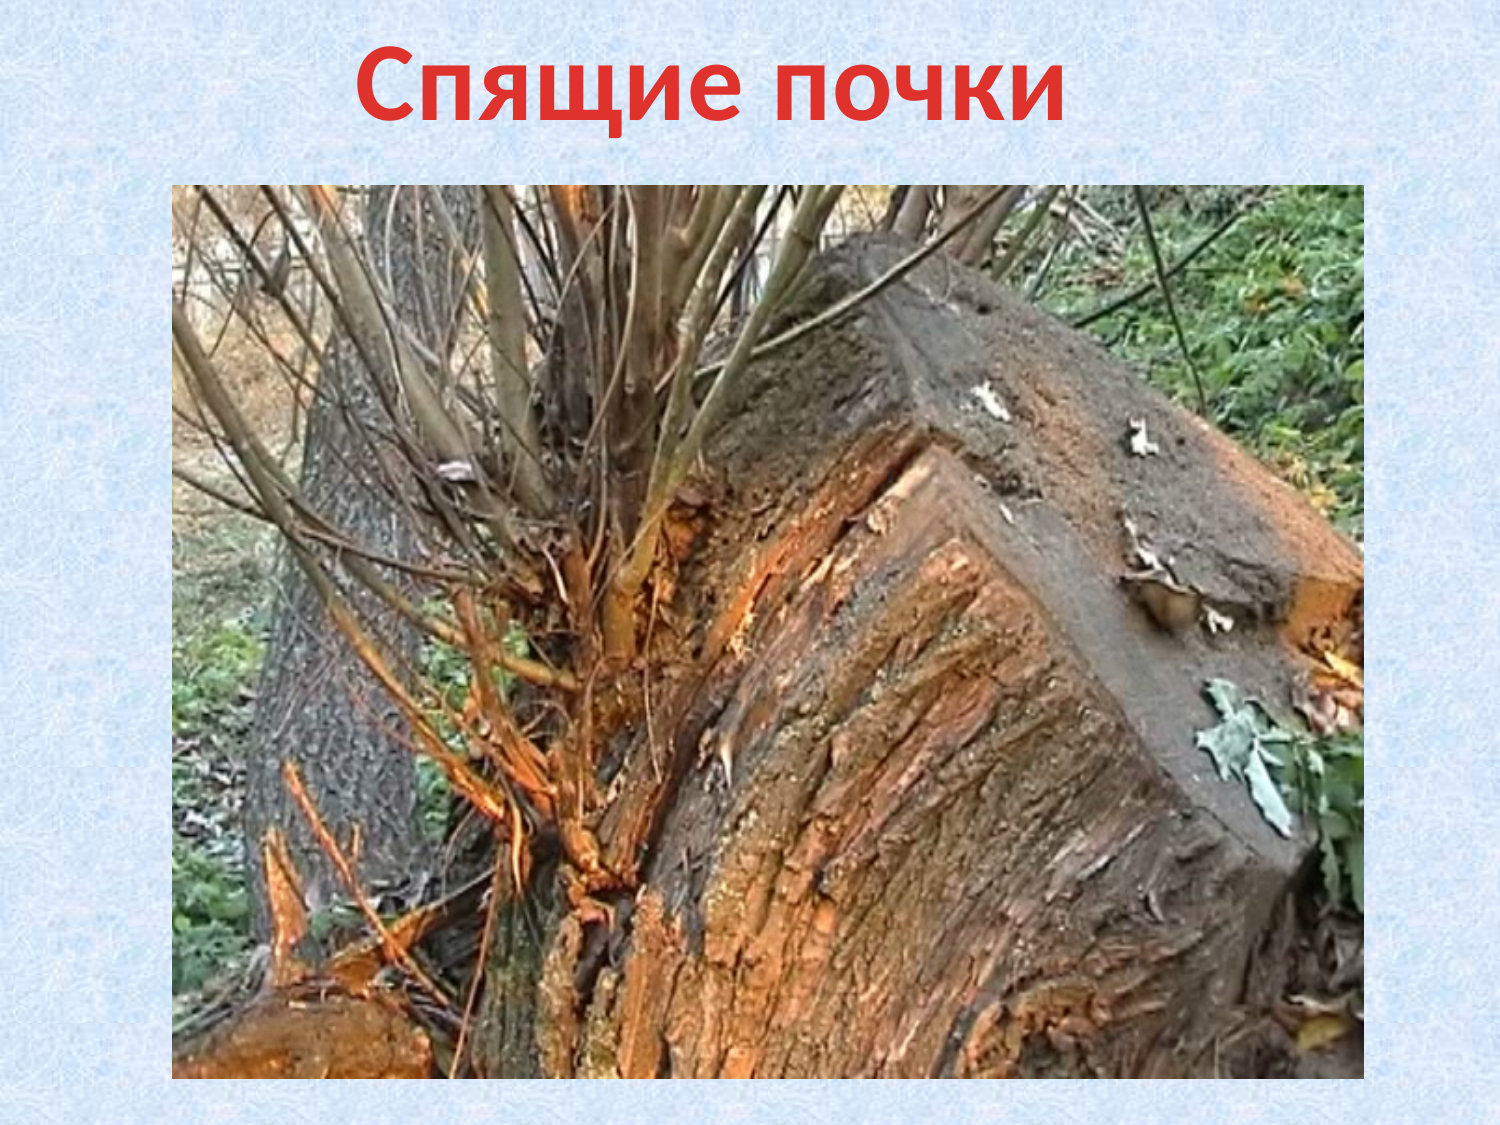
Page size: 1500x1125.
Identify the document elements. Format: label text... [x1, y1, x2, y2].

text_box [170, 184, 1365, 1080]
picture [0, 0, 1500, 1125]
text_box Спящие почки [340, 0, 1086, 150]
